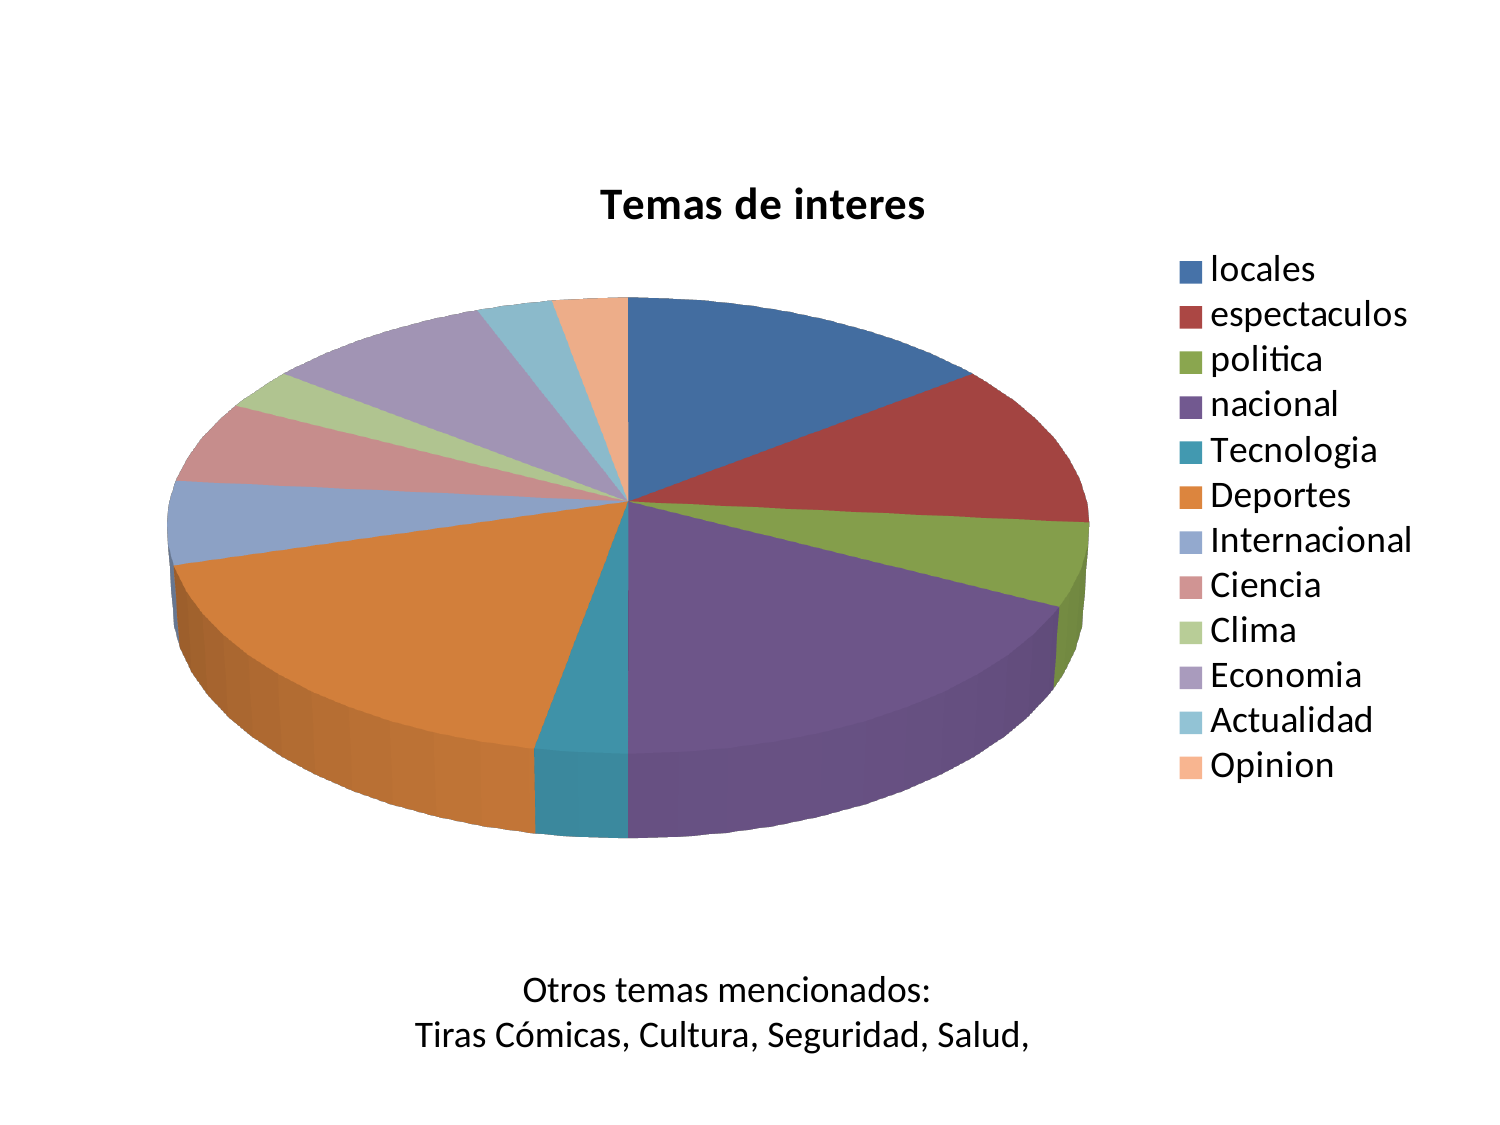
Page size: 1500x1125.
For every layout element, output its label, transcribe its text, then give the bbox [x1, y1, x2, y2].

title Otros temas mencionados: Tiras Cómicas, Cultura, Seguridad, Salud, [183, 964, 1272, 1057]
chart [88, 148, 1439, 892]
